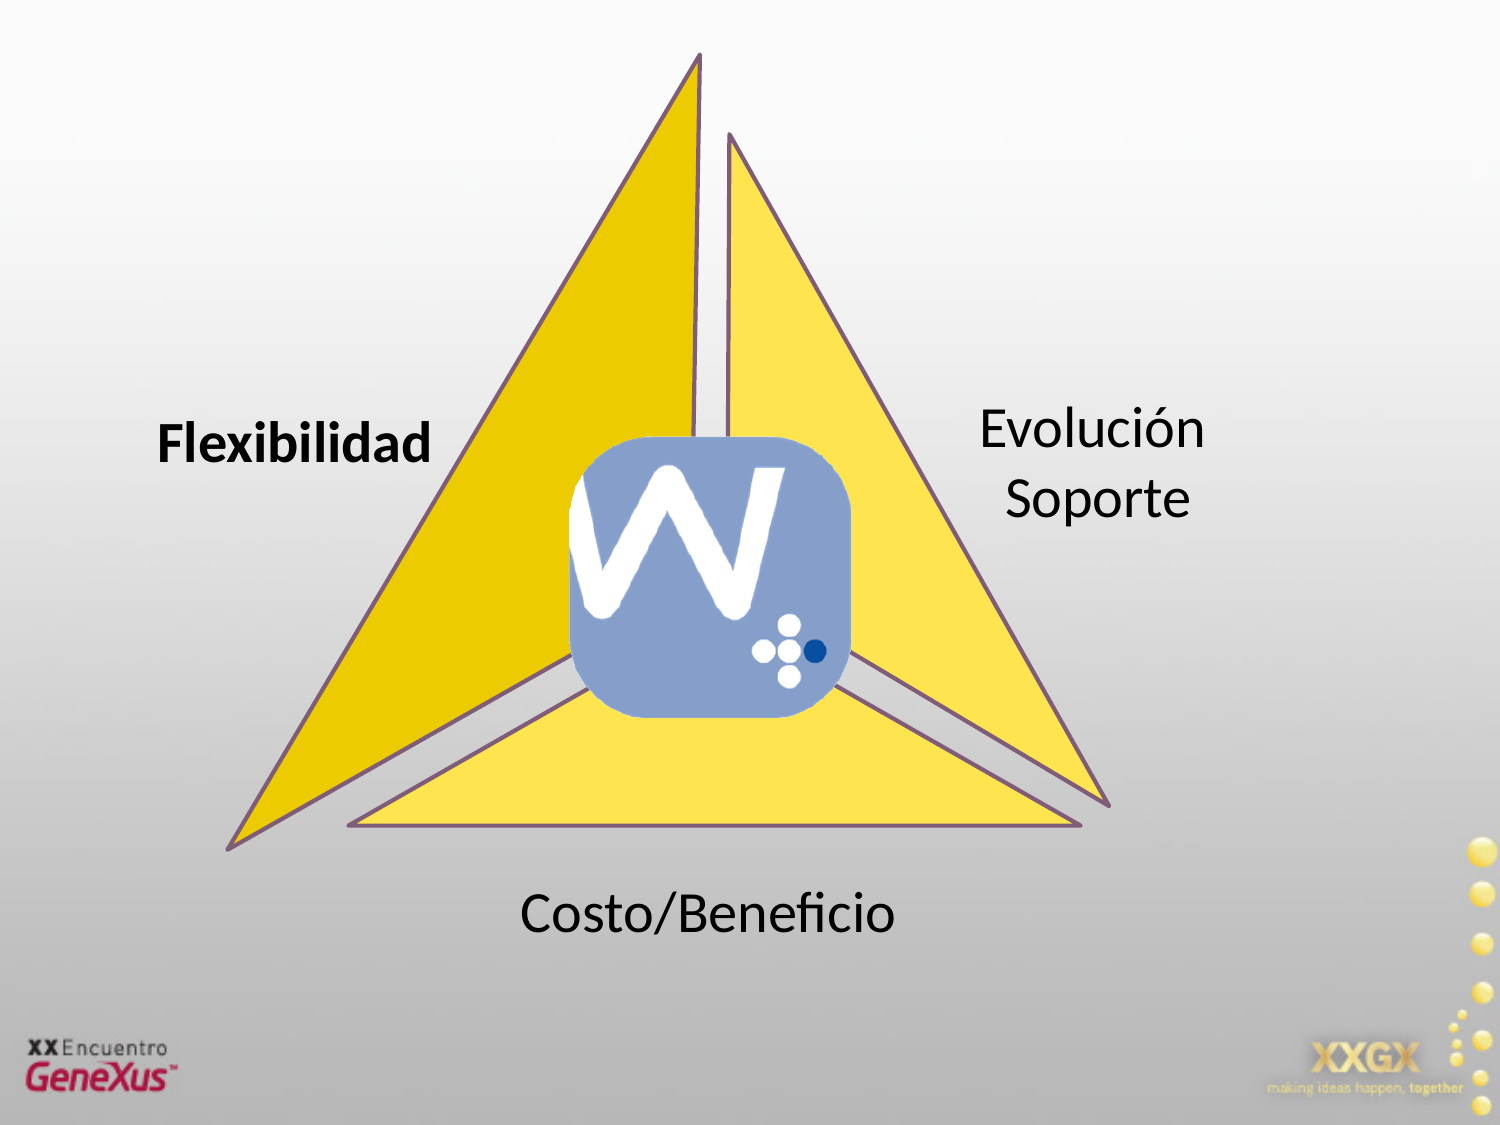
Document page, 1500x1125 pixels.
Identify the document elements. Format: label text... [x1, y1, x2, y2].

text_box Evolución Soporte [832, 382, 1365, 537]
text_box [874, 537, 1111, 808]
text_box Costo/Beneficio [442, 866, 975, 952]
text_box Flexibilidad [29, 397, 561, 482]
text_box [494, 52, 703, 425]
text_box [725, 132, 872, 425]
text_box [225, 482, 542, 852]
picture [0, 0, 1500, 1125]
text_box [346, 705, 1083, 828]
